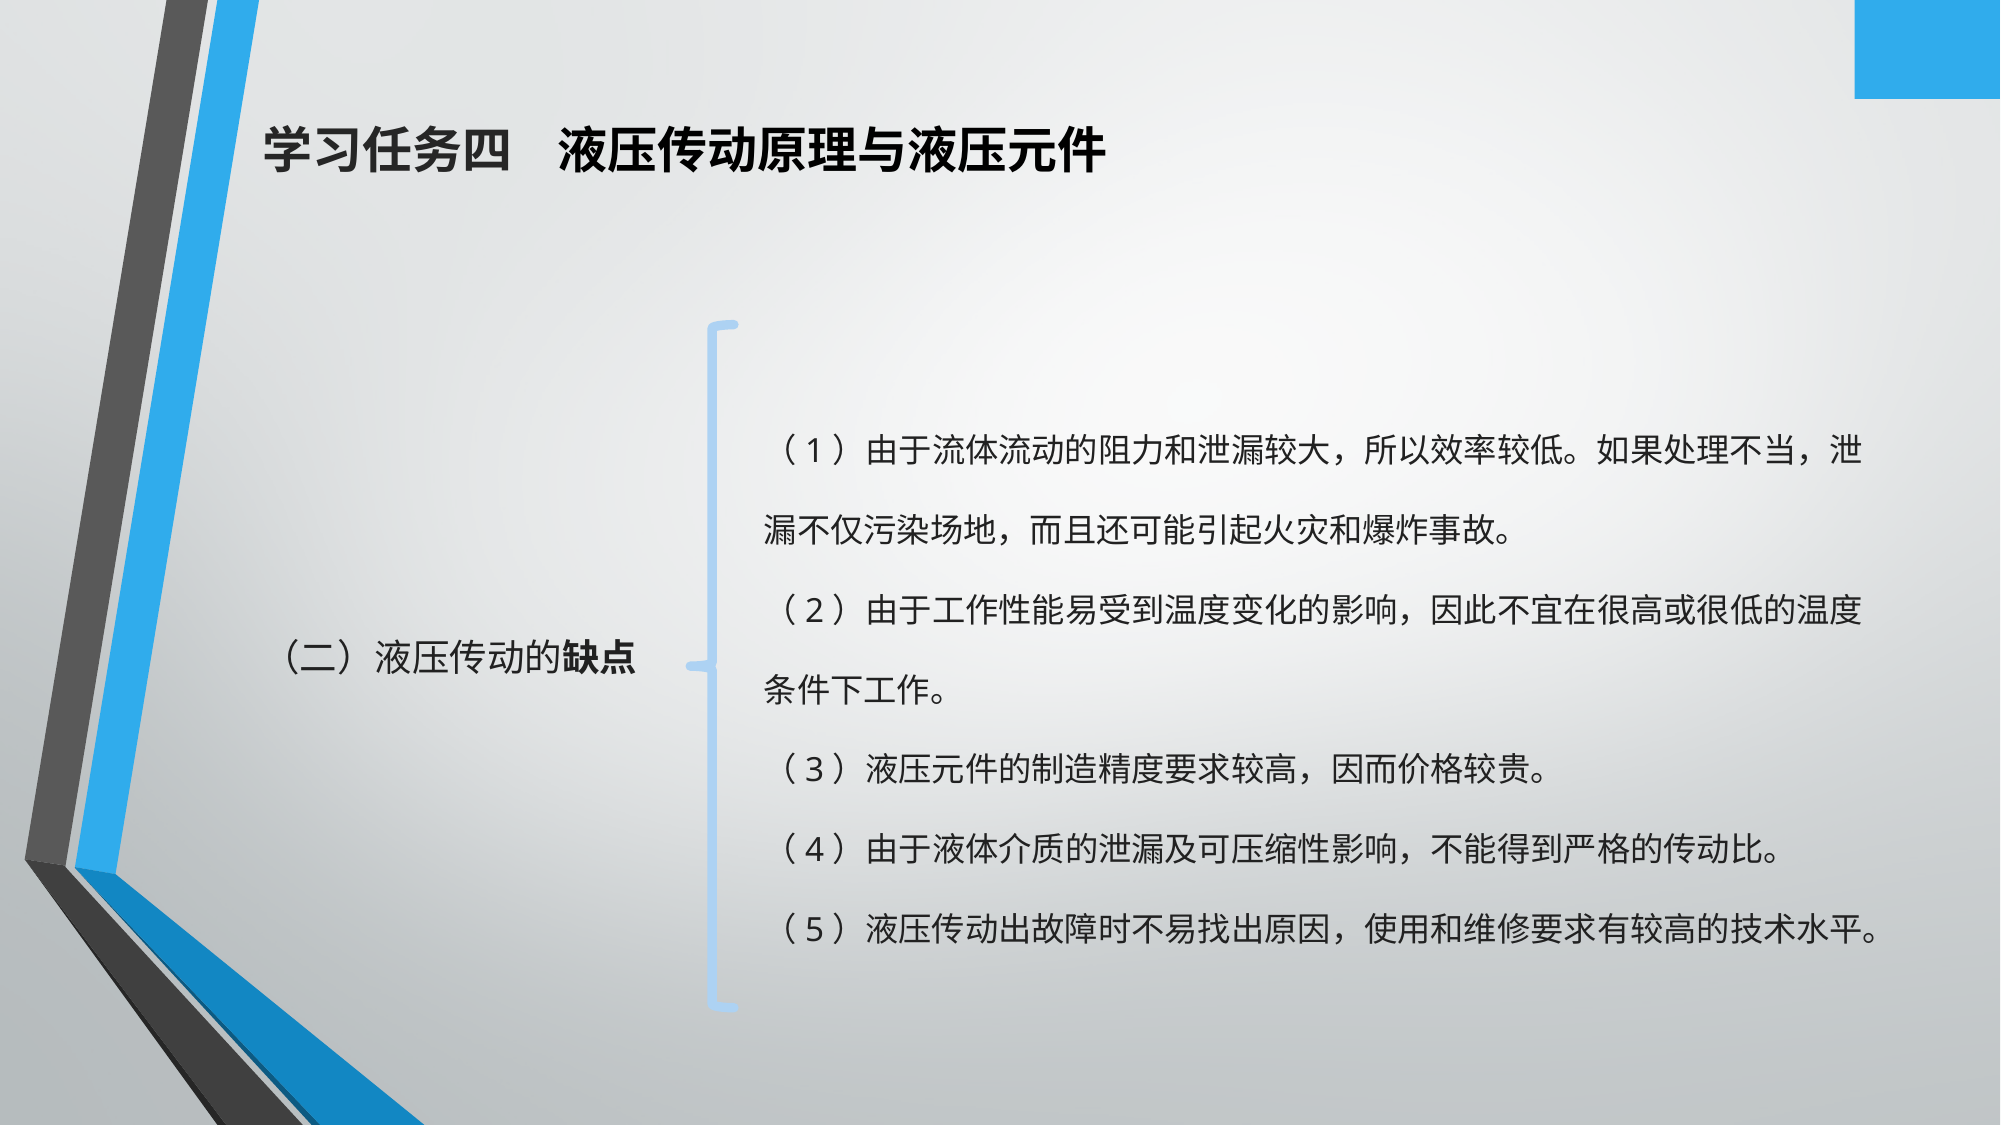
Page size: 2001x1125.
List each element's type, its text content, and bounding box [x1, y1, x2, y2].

text_box [1853, 0, 2000, 100]
text_box 学习任务四 液压传动原理与液压元件 [247, 98, 1959, 230]
text_box （二）液压传动的缺点 [247, 626, 676, 731]
text_box （1）由于流体流动的阻力和泄漏较大，所以效率较低。如果处理不当，泄漏不仅污染场地，而且还可能引起火灾和爆炸事故。 （2）由于工作性能易受到温度变化的影响，因此不宜在很高或很低的温度条件下工作。 （3）液压元件的制造精度要求较高，因而价格较贵。 （4）由于液体介质的泄漏及可压缩性影响，不能得到严格的传动比。 （5）液压传动出故障时不易找出原因，使用和维修要求有较高的技术水平。 [749, 381, 1894, 956]
text_box [689, 323, 735, 1009]
